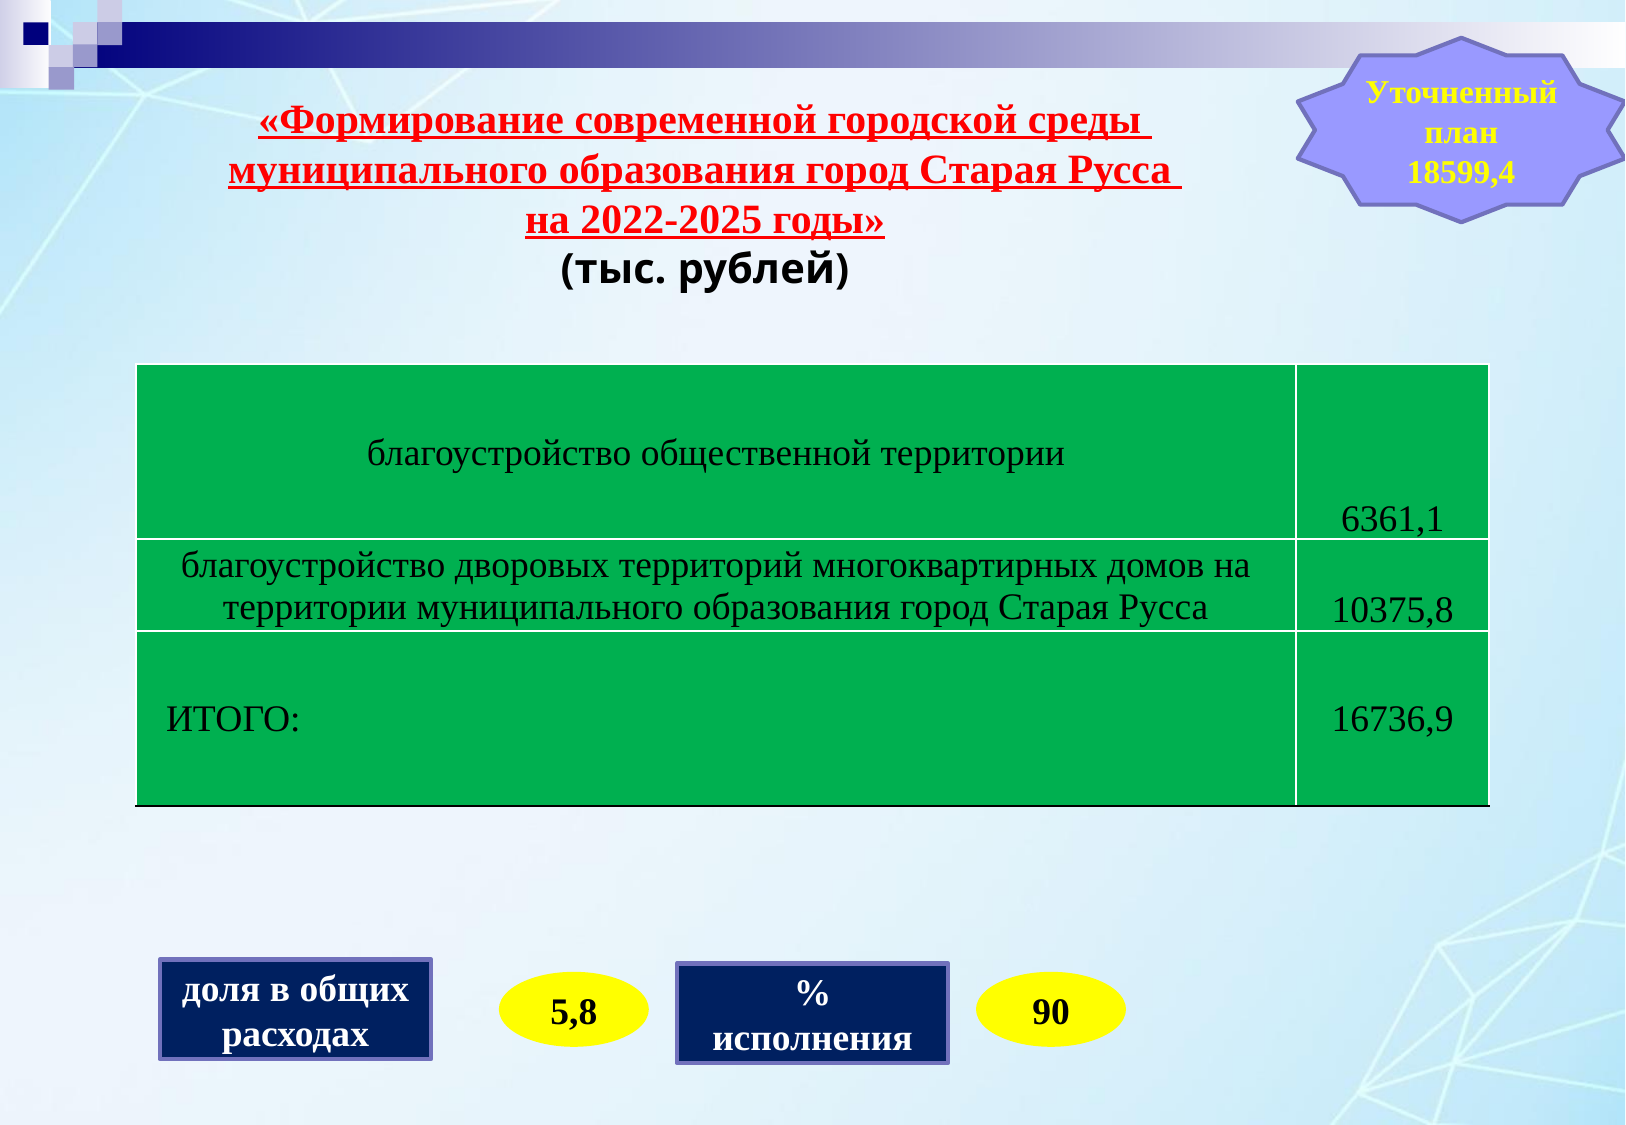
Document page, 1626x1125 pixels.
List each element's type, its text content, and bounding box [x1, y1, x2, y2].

table_header благоустройство общественной территории [137, 365, 1295, 538]
table_cell 10375,8 [1297, 540, 1488, 630]
title «Формирование современной городской среды муниципального образования город Старая Русса на 2022-2025 годы» (тыс. рублей) [0, 137, 1411, 298]
text_box доля в общих расходах [158, 957, 433, 1061]
picture [0, 0, 1626, 1125]
table_cell ИТОГО: [137, 632, 1295, 805]
table_cell 16736,9 [1297, 632, 1488, 805]
table_header 6361,1 [1297, 365, 1488, 538]
text_box 5,8 [496, 969, 651, 1049]
text_box % исполнения [675, 961, 950, 1065]
picture [0, 67, 1350, 137]
table_cell благоустройство дворовых территорий многоквартирных домов на территории муниципального образования город Старая Русса [137, 540, 1295, 630]
text_box Уточненный план 18599,4 [1295, 35, 1625, 225]
picture [51, 0, 97, 45]
text_box 90 [973, 969, 1129, 1049]
